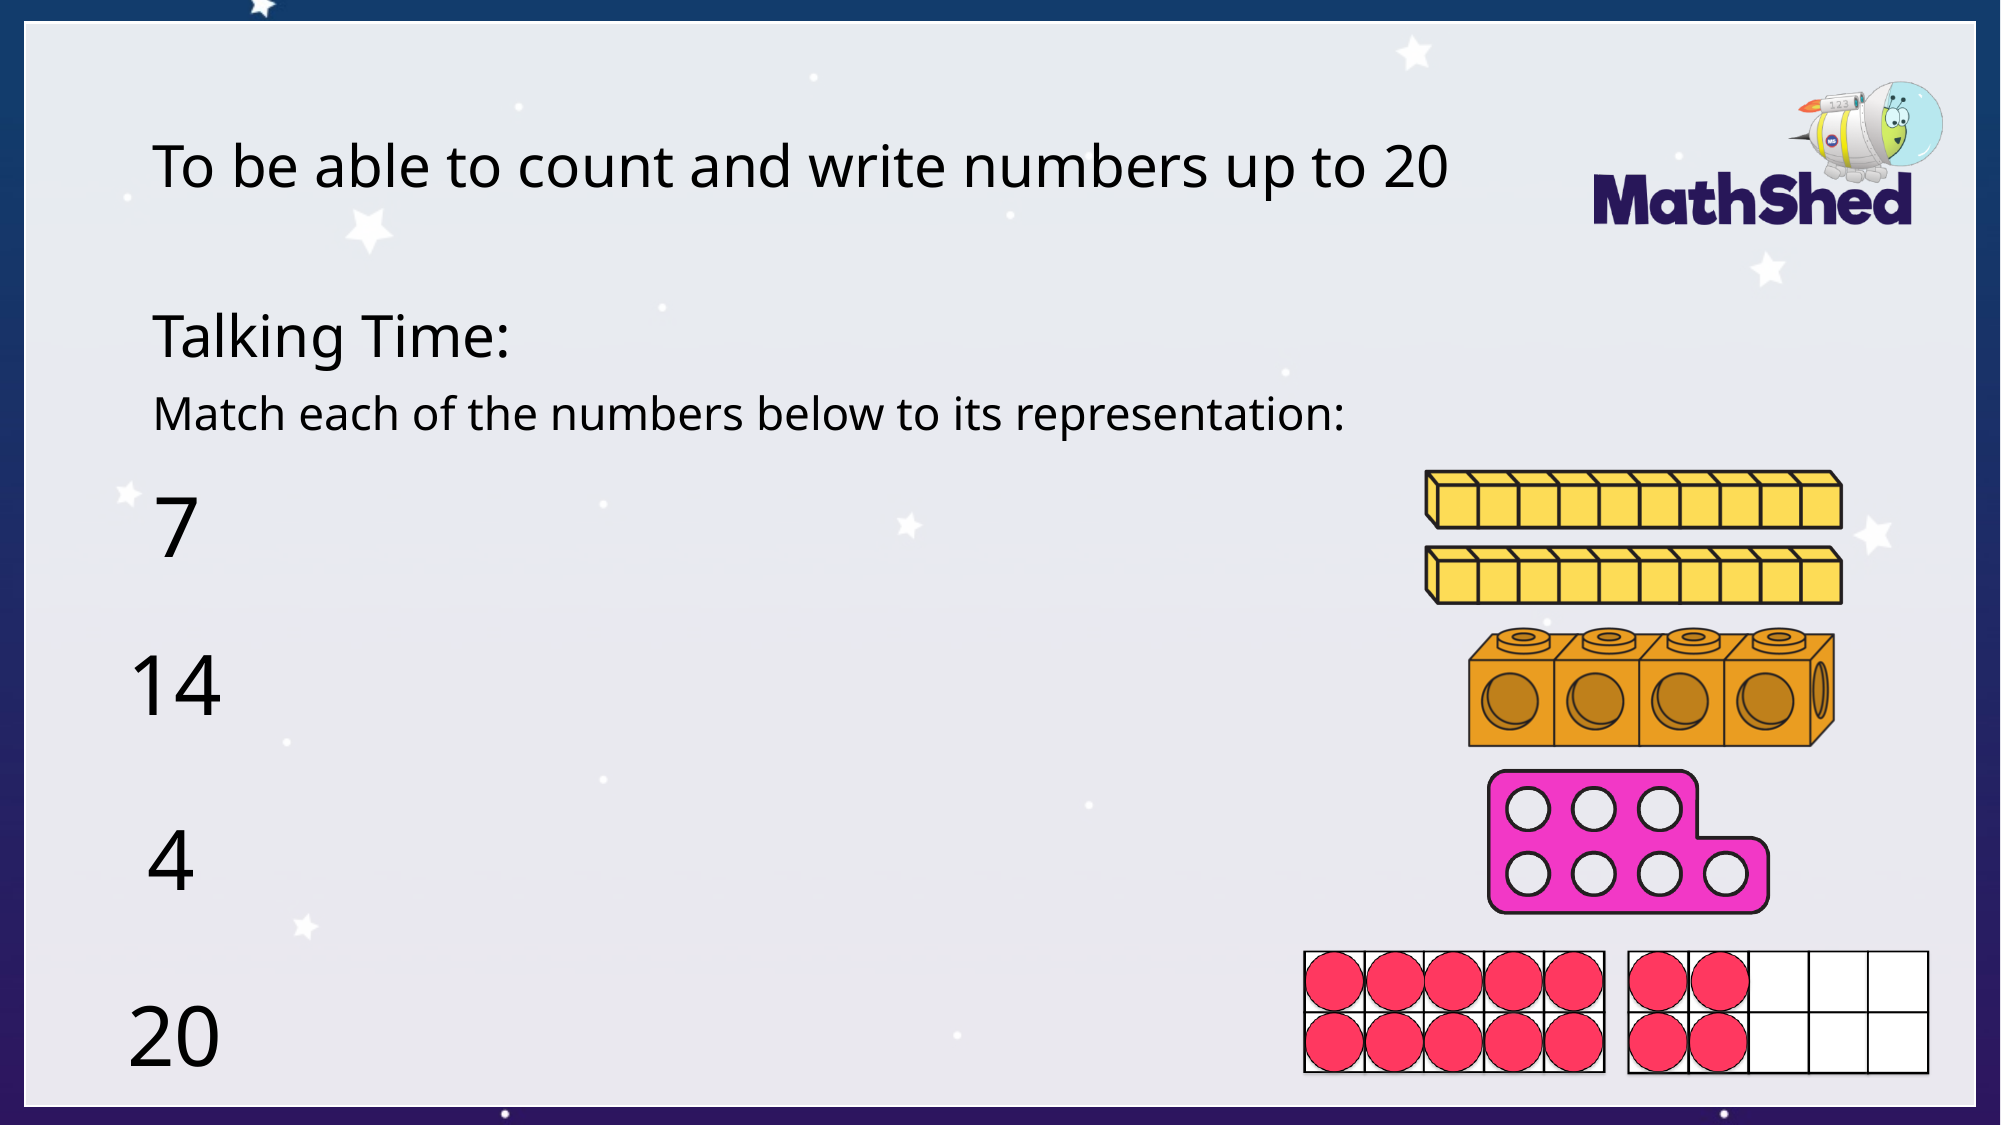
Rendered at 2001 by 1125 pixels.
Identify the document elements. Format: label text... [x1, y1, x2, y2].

text_box 20 [112, 975, 237, 1091]
picture [0, 0, 2001, 1125]
text_box 4 [132, 800, 210, 915]
text_box 7 [138, 466, 216, 582]
text_box 14 [112, 625, 237, 740]
list Talking Time: Match each of the numbers below to its representation: [137, 299, 1863, 1014]
title To be able to count and write numbers up to 20 [137, 59, 1578, 278]
